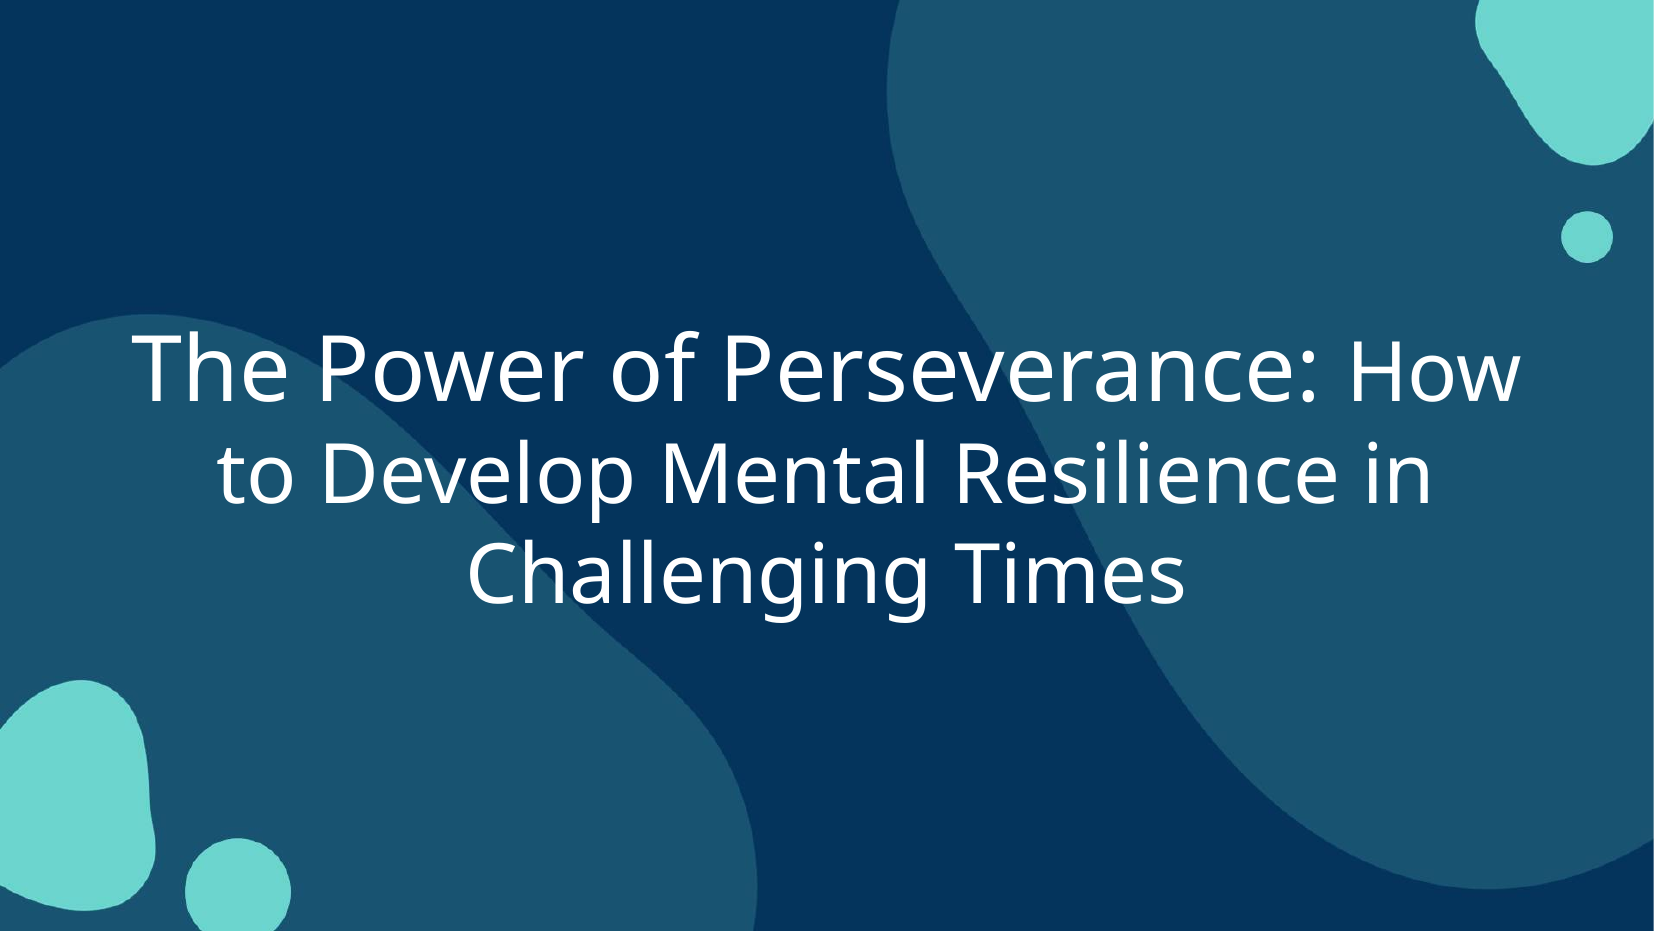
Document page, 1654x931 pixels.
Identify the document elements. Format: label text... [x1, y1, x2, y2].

subtitle The Power of Perseverance: How to Develop Mental Resilience in Challenging Times [82, 105, 1571, 825]
picture [0, 0, 1654, 931]
